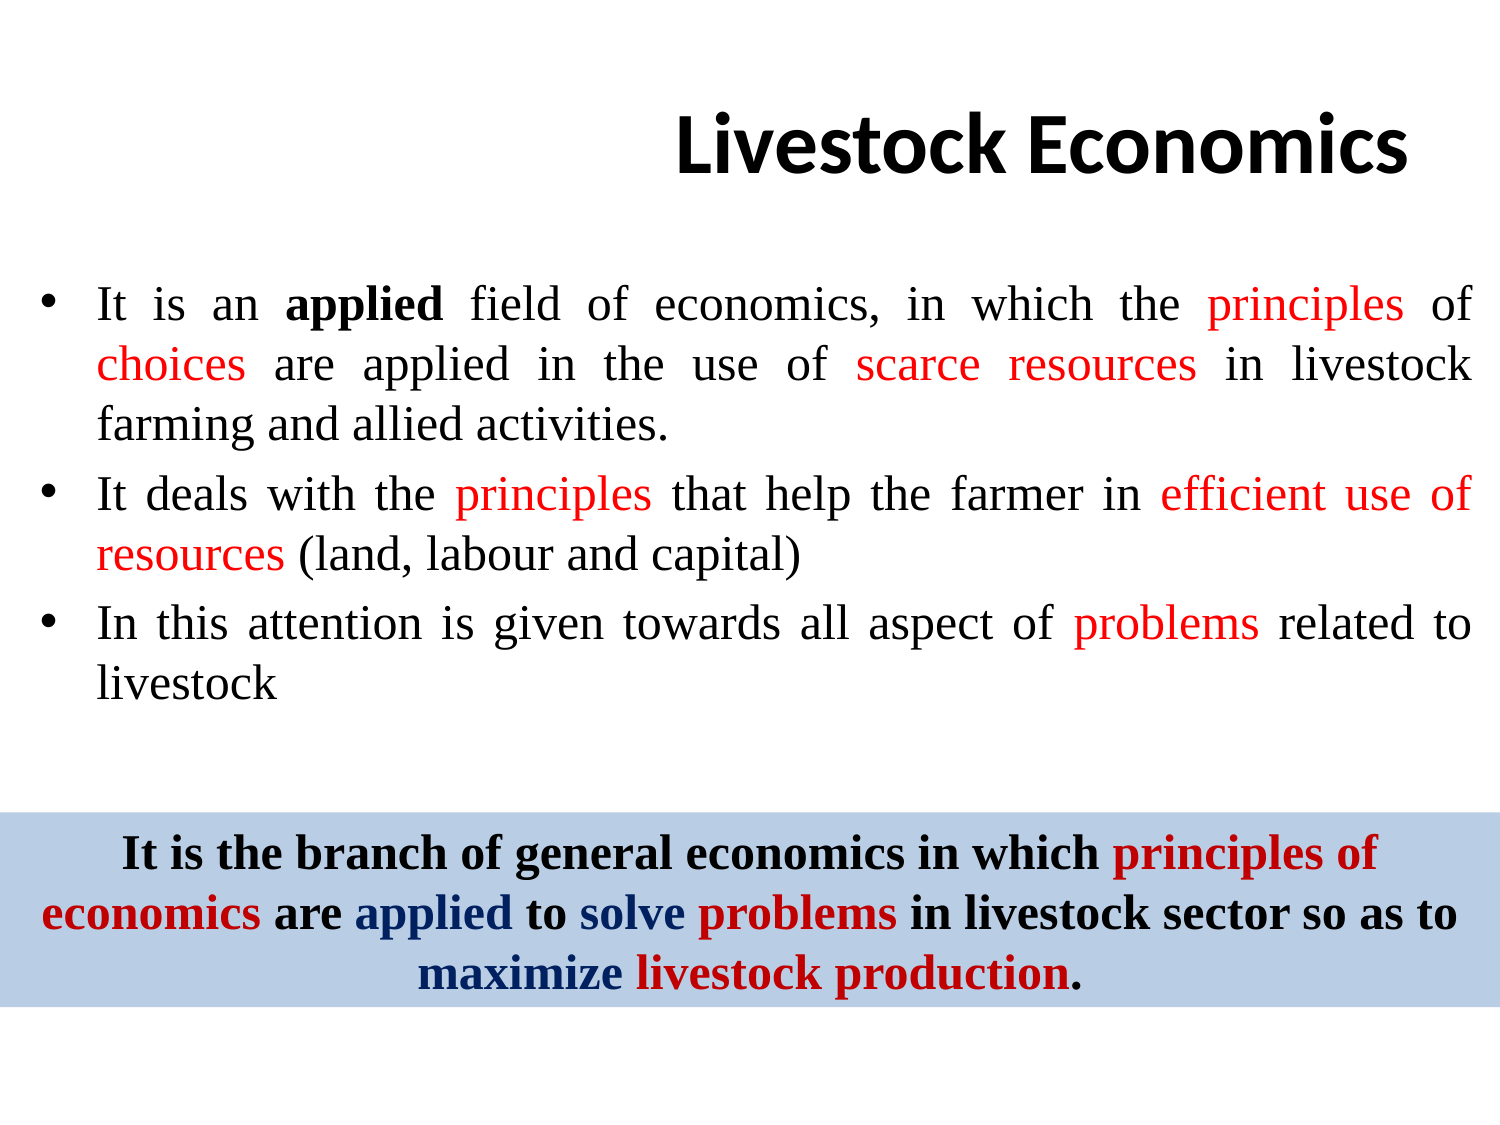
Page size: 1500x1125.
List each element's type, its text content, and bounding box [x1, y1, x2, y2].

list It is an applied field of economics, in which the principles of choices are applied in the use of scarce resources in livestock farming and allied activities. It deals with the principles that help the farmer in efficient use of resources (land, labour and capital) In this attention is given towards all aspect of problems related to livestock [24, 262, 1488, 738]
title Livestock Economics [75, 45, 1425, 233]
text_box It is the branch of general economics in which principles of economics are applied to solve problems in livestock sector so as to maximize livestock production. [0, 812, 1500, 1008]
